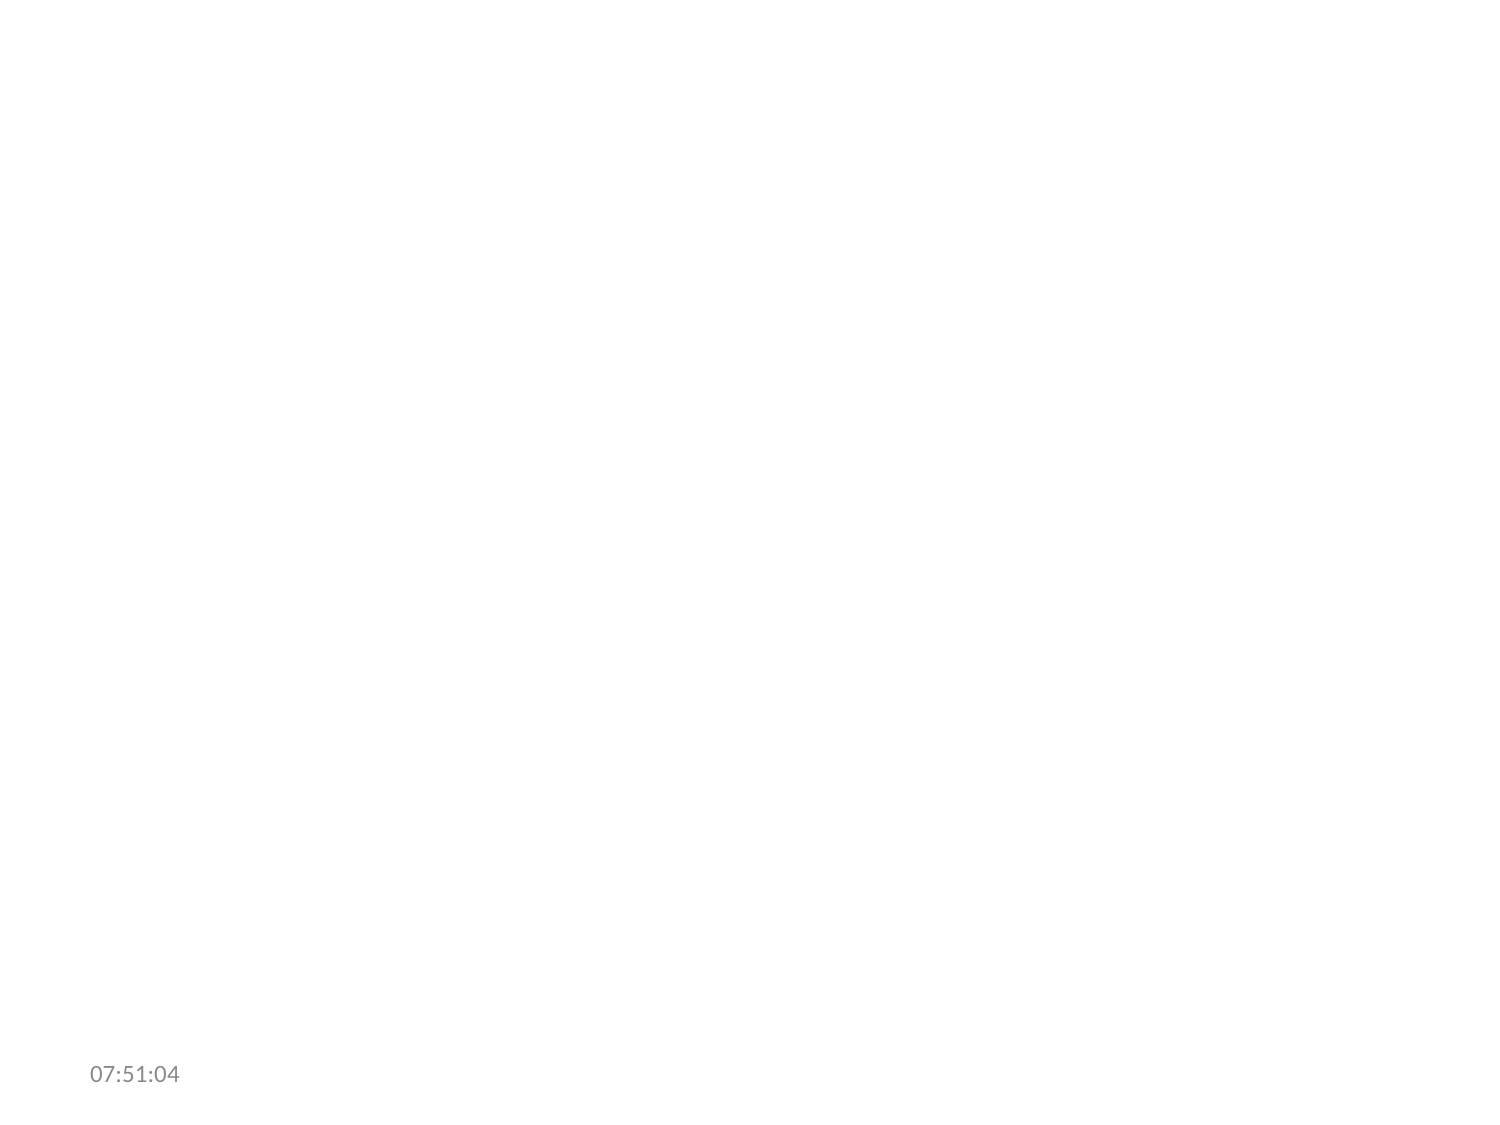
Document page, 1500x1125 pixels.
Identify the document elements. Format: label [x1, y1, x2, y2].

slide_number [75, 1042, 425, 1103]
